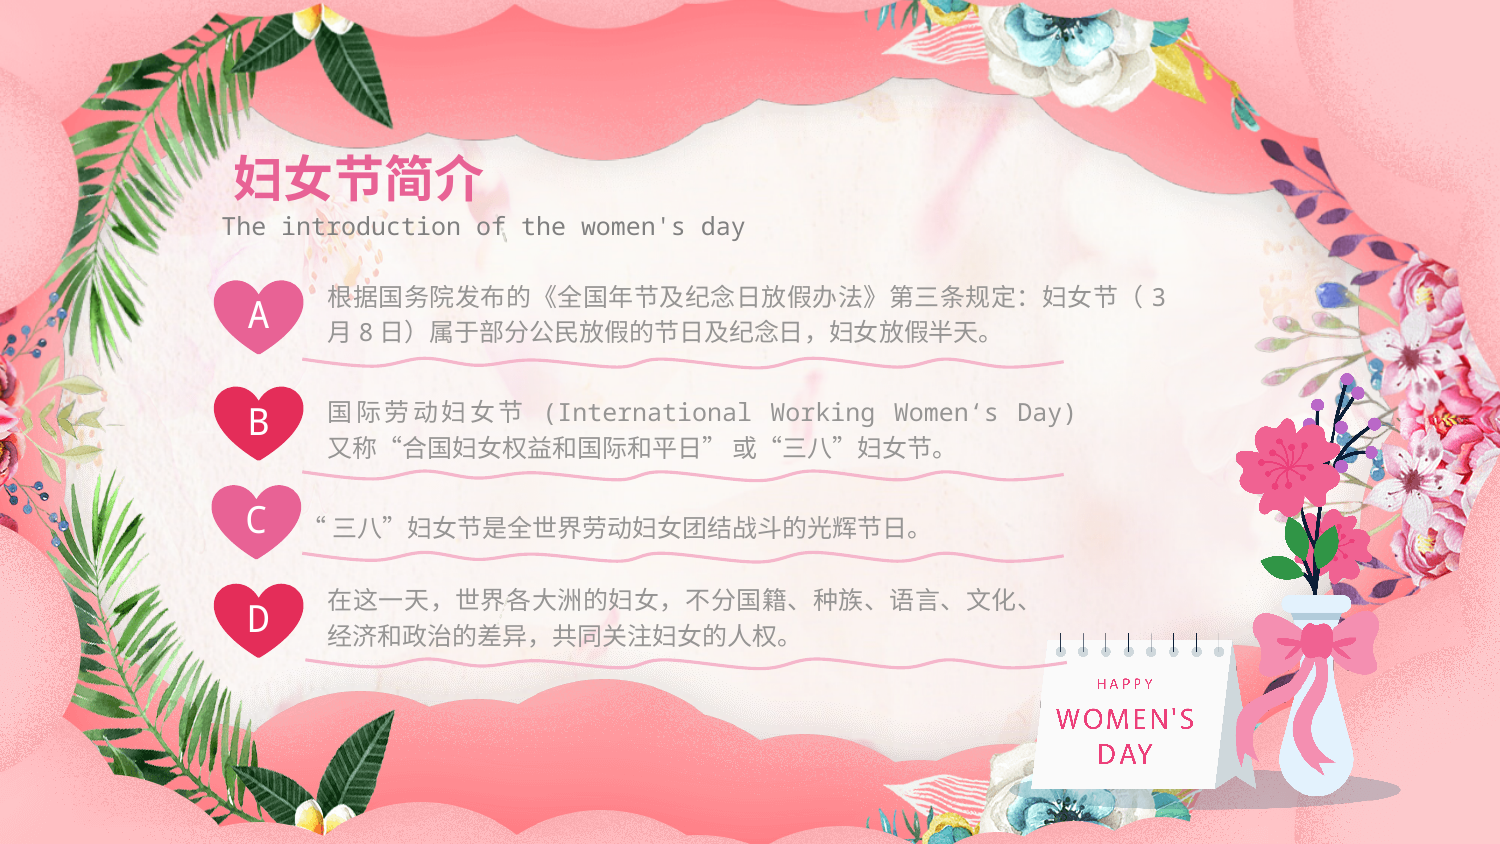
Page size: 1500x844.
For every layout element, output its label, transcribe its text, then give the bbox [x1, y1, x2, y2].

picture [0, 0, 1500, 844]
text_box [305, 656, 938, 671]
text_box “三八”妇女节是全世界劳动妇女团结战斗的光辉节日。 [287, 498, 938, 550]
text_box [301, 356, 938, 371]
text_box A [213, 280, 304, 355]
text_box 在这一天，世界各大洲的妇女，不分国籍、种族、语言、文化、经济和政治的差异，共同关注妇女的人权。 [312, 571, 938, 658]
text_box D [213, 583, 304, 658]
text_box [301, 468, 938, 483]
text_box The introduction of the women's day [205, 202, 762, 249]
text_box 根据国务院发布的《全国年节及纪念日放假办法》第三条规定：妇女节（3月8日）属于部分公民放假的节日及纪念日，妇女放假半天。 [312, 267, 1187, 355]
text_box 国际劳动妇女节 (International Working Women‘s Day) 又称“合国妇女权益和国际和平日” 或“三八”妇女节。 [312, 383, 938, 470]
text_box B [213, 386, 304, 461]
text_box 妇女节简介 [218, 139, 500, 202]
text_box C [211, 485, 302, 560]
text_box [301, 550, 938, 565]
